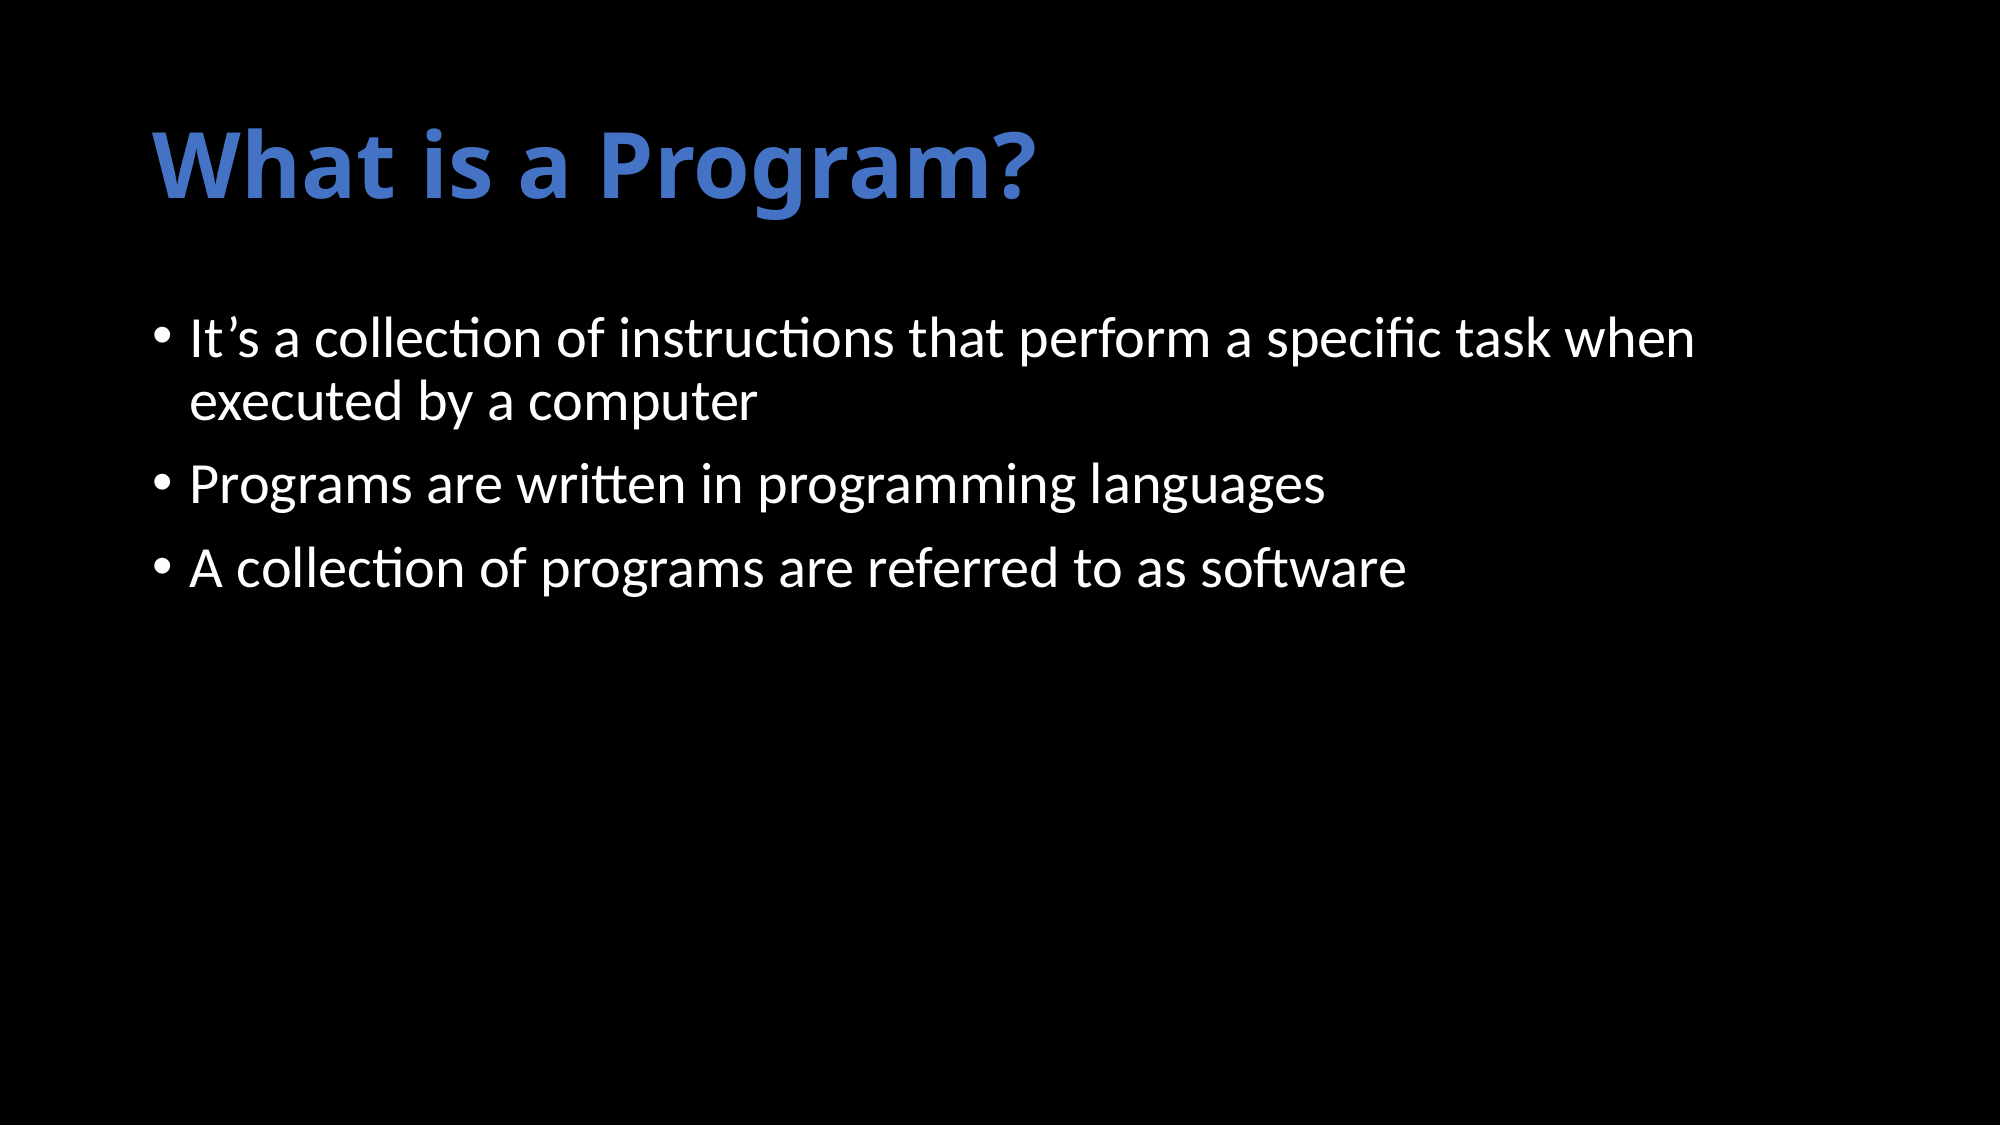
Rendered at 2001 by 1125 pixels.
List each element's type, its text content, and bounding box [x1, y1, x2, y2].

title What is a Program? [137, 59, 1863, 278]
list It’s a collection of instructions that perform a specific task when executed by a computer Programs are written in programming languages A collection of programs are referred to as software [137, 299, 1863, 1014]
